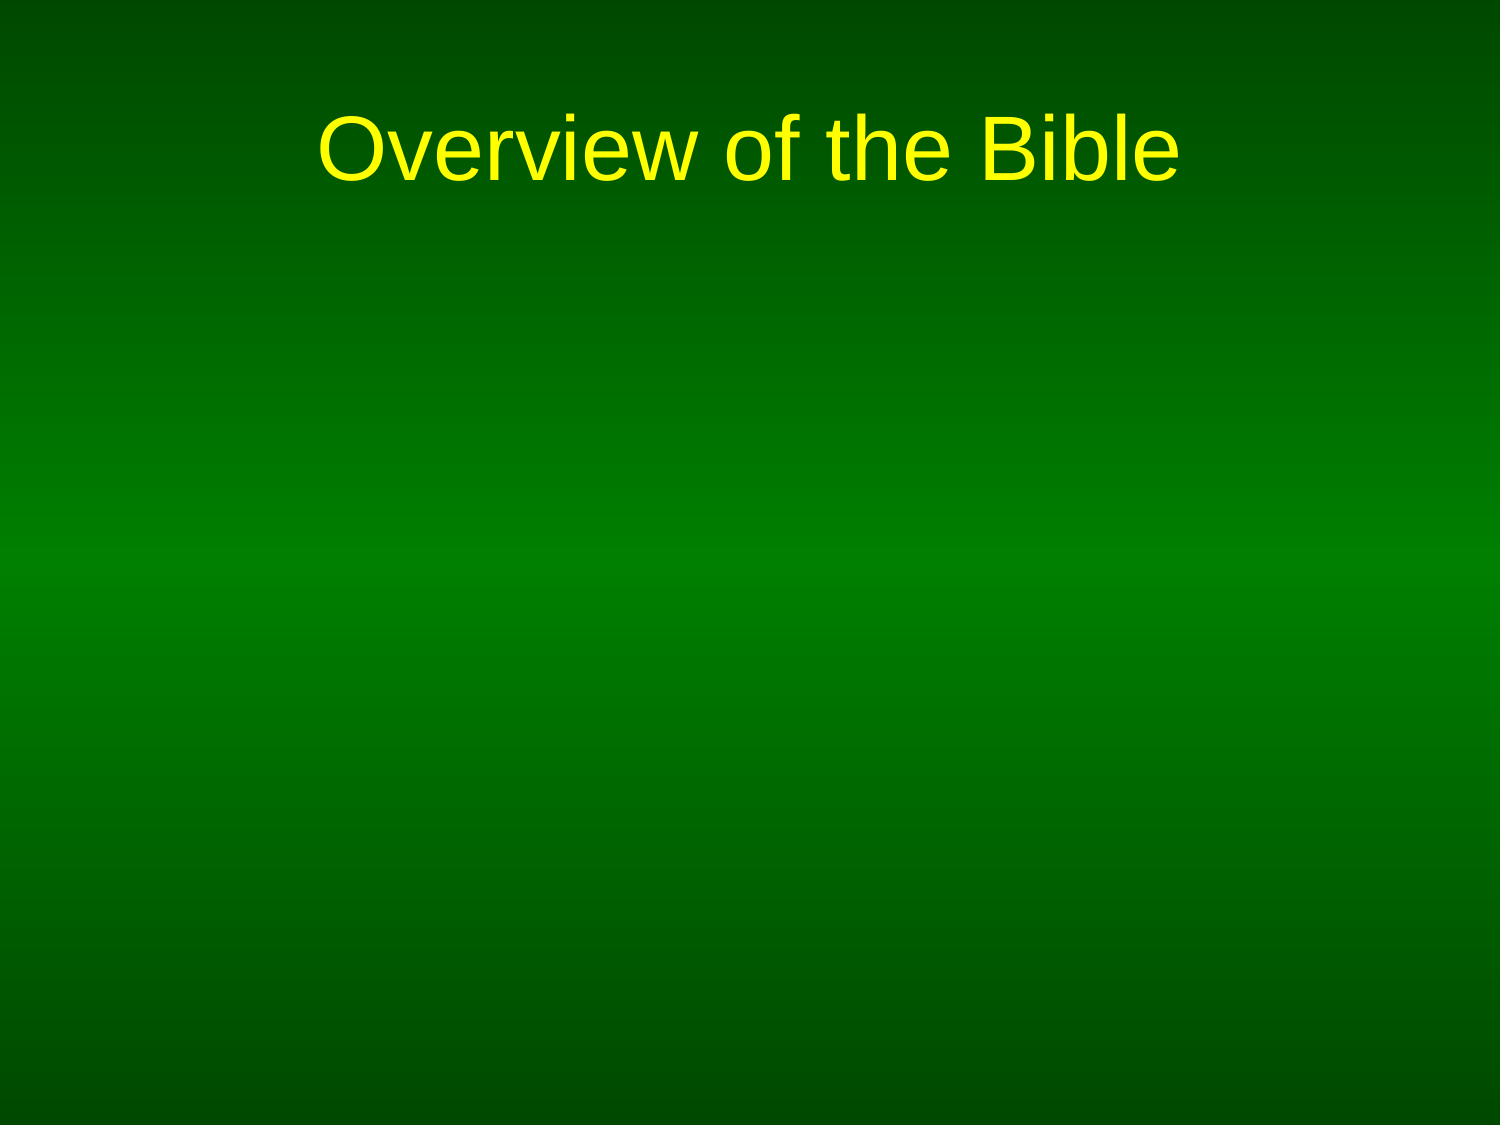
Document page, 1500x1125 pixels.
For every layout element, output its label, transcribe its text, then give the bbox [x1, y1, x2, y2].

title Overview of the Bible [112, 50, 1388, 238]
